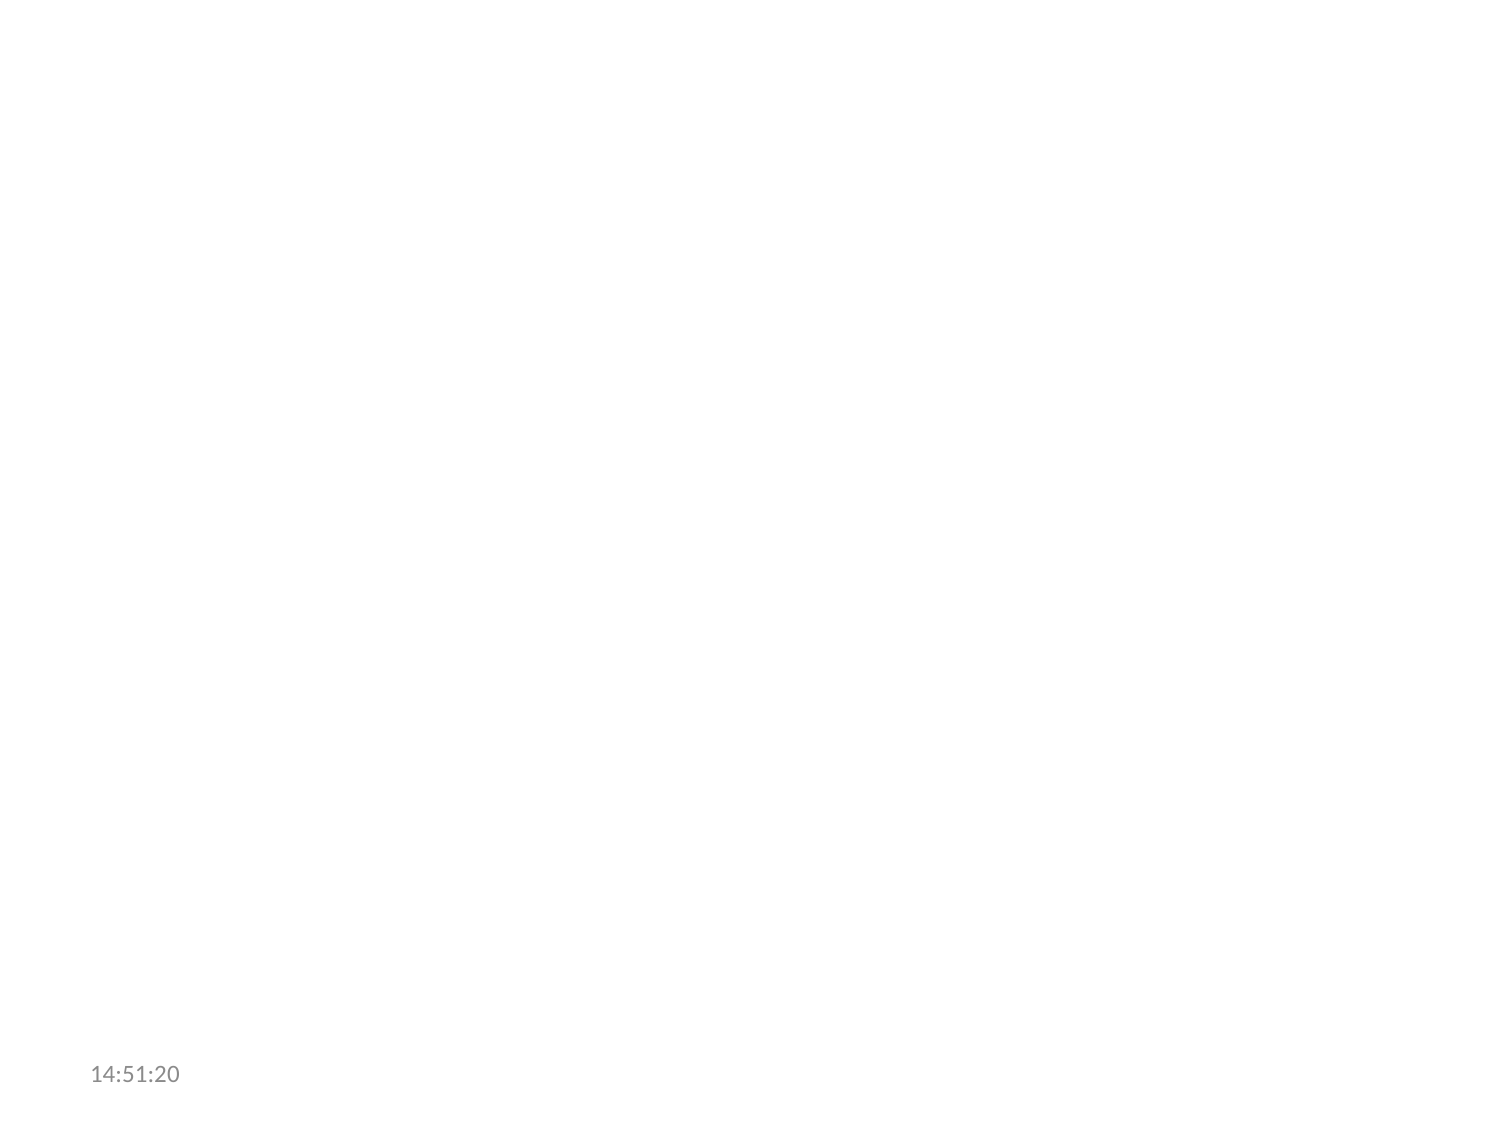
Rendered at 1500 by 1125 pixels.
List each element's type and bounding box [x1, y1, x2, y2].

slide_number [75, 1042, 425, 1103]
